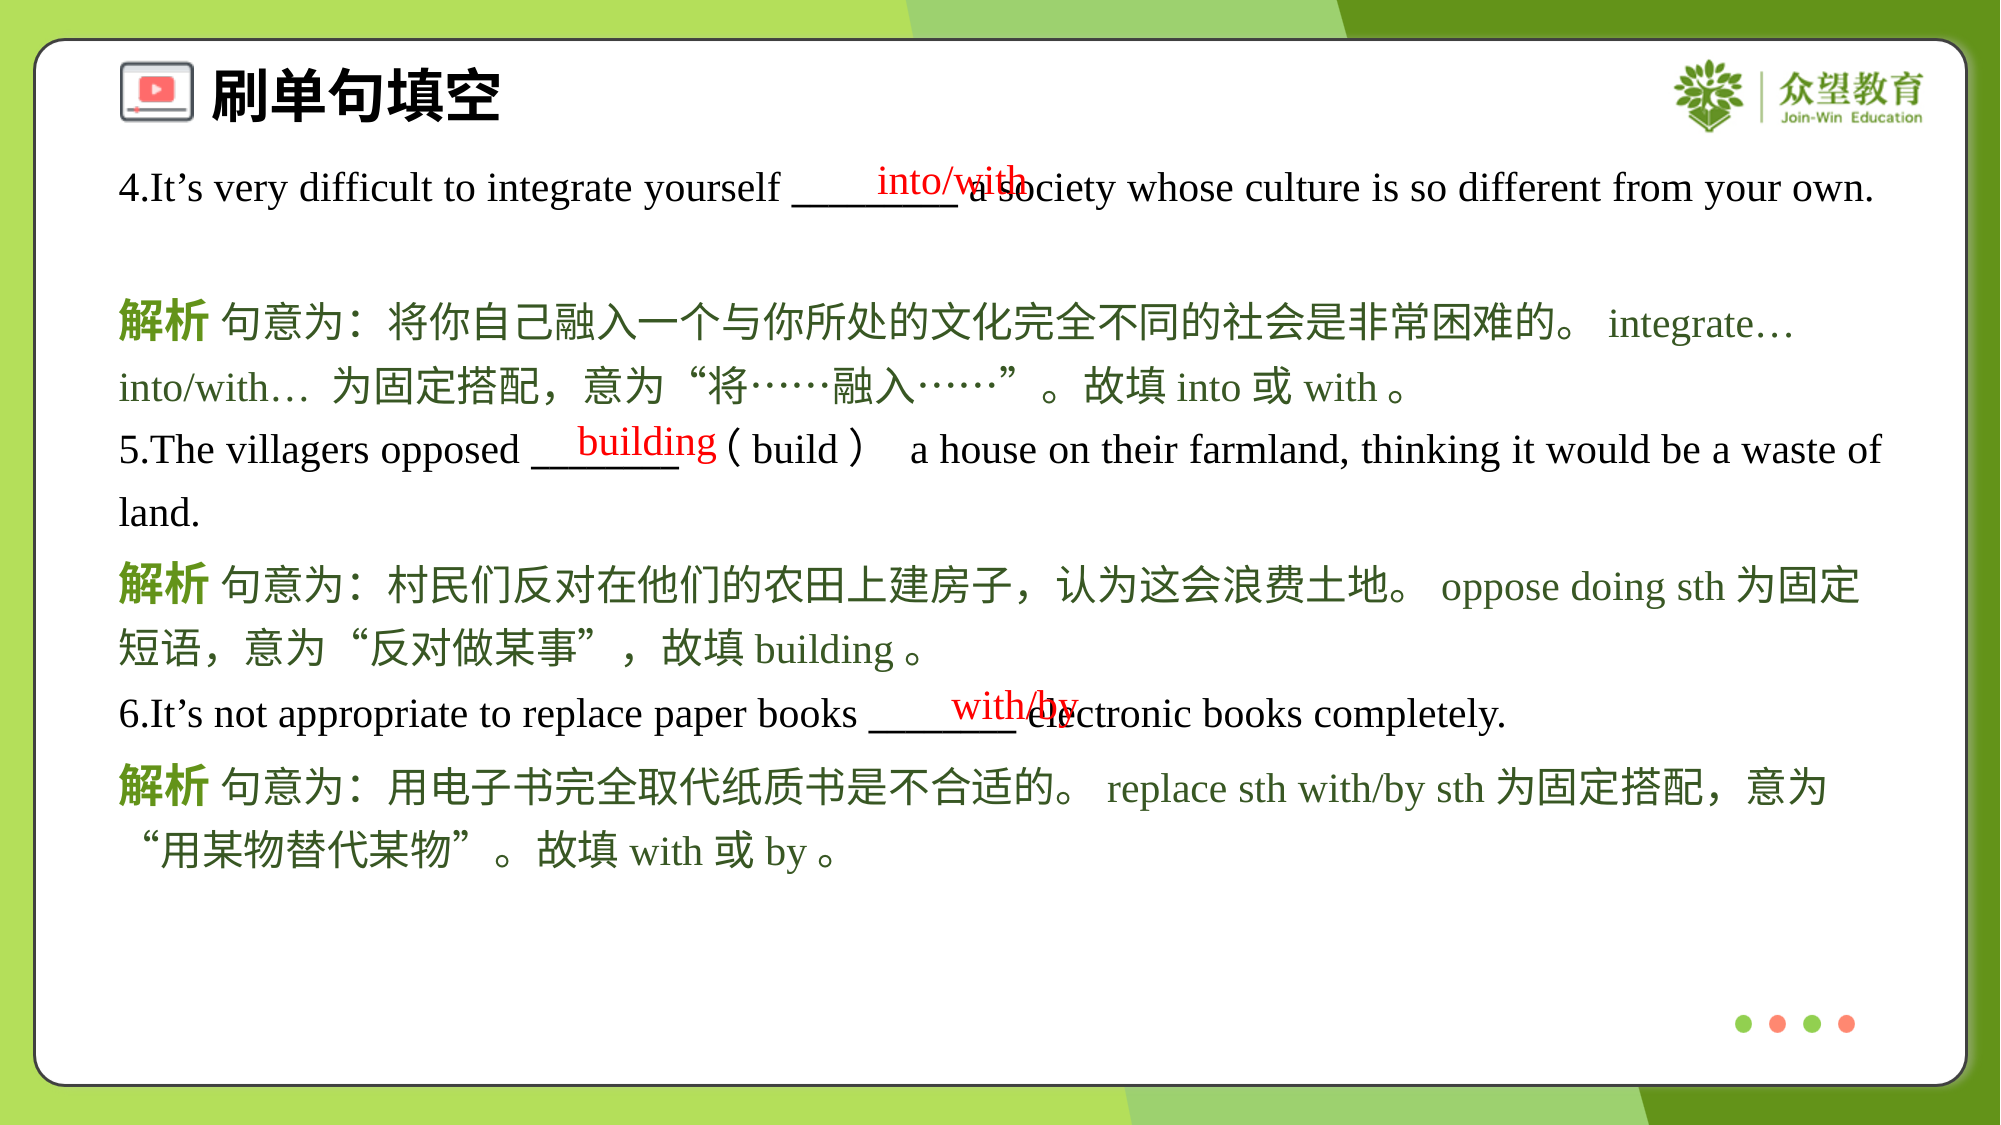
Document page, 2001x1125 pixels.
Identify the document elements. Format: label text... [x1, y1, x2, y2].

text_box 6.It’s not appropriate to replace paper books ________ electronic books completely. [118, 673, 1883, 731]
text_box 解析 句意为：将你自己融入一个与你所处的文化完全不同的社会是非常困难的。integrate… into/with… 为固定搭配，意为“将……融入……”。故填into或with。 [118, 278, 1883, 404]
text_box building [573, 401, 722, 459]
text_box with/by [947, 664, 1084, 723]
text_box 5.The villagers opposed ________ （build） a house on their farmland, thinking it would be a waste of land. [118, 409, 1883, 530]
picture [0, 0, 2000, 1125]
text_box 解析 句意为：村民们反对在他们的农田上建房子，认为这会浪费土地。oppose doing sth为固定短语，意为“反对做某事”，故填building。 [118, 540, 1883, 668]
text_box 解析 句意为：用电子书完全取代纸质书是不合适的。replace sth with/by sth为固定搭配，意为“用某物替代某物”。故填with或by。 [118, 742, 1883, 870]
text_box 4.It’s very difficult to integrate yourself _________ a society whose culture is so different from your own. [118, 146, 1883, 267]
text_box into/with [872, 140, 1033, 199]
